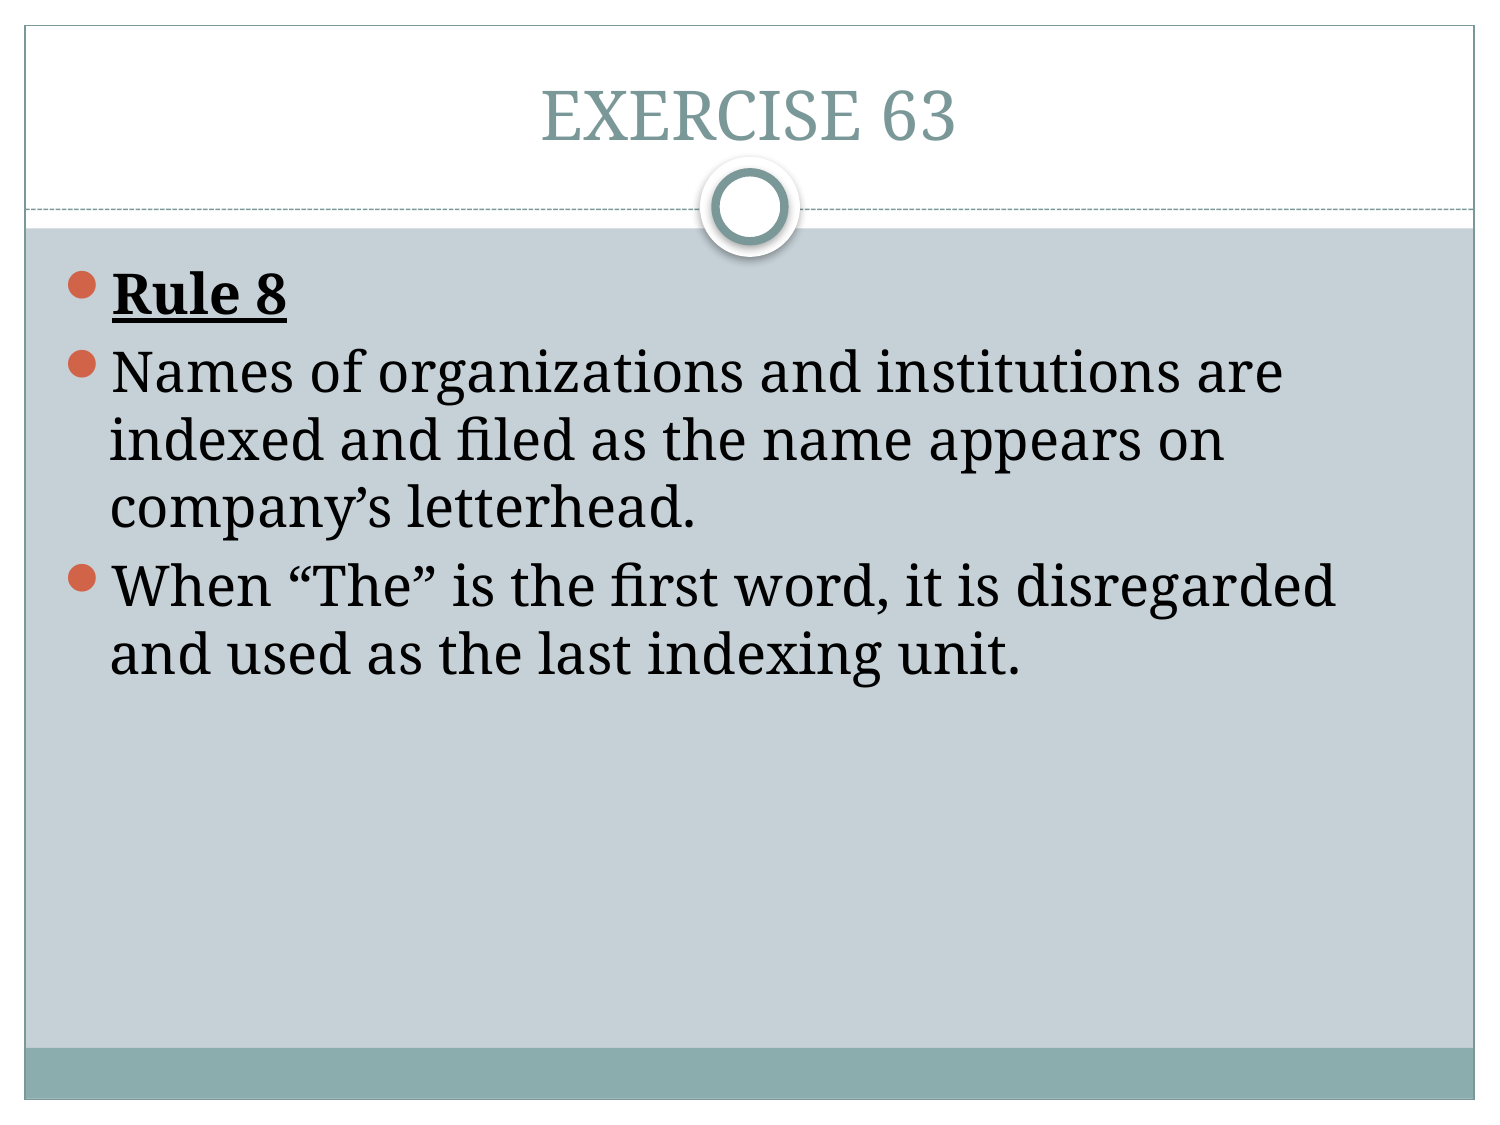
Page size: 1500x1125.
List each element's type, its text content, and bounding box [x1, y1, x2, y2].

list Rule 8 Names of organizations and institutions are indexed and filed as the name appears on company’s letterhead. When “The” is the first word, it is disregarded and used as the last indexing unit. [49, 250, 1445, 1001]
title EXERCISE 63 [49, 37, 1450, 162]
